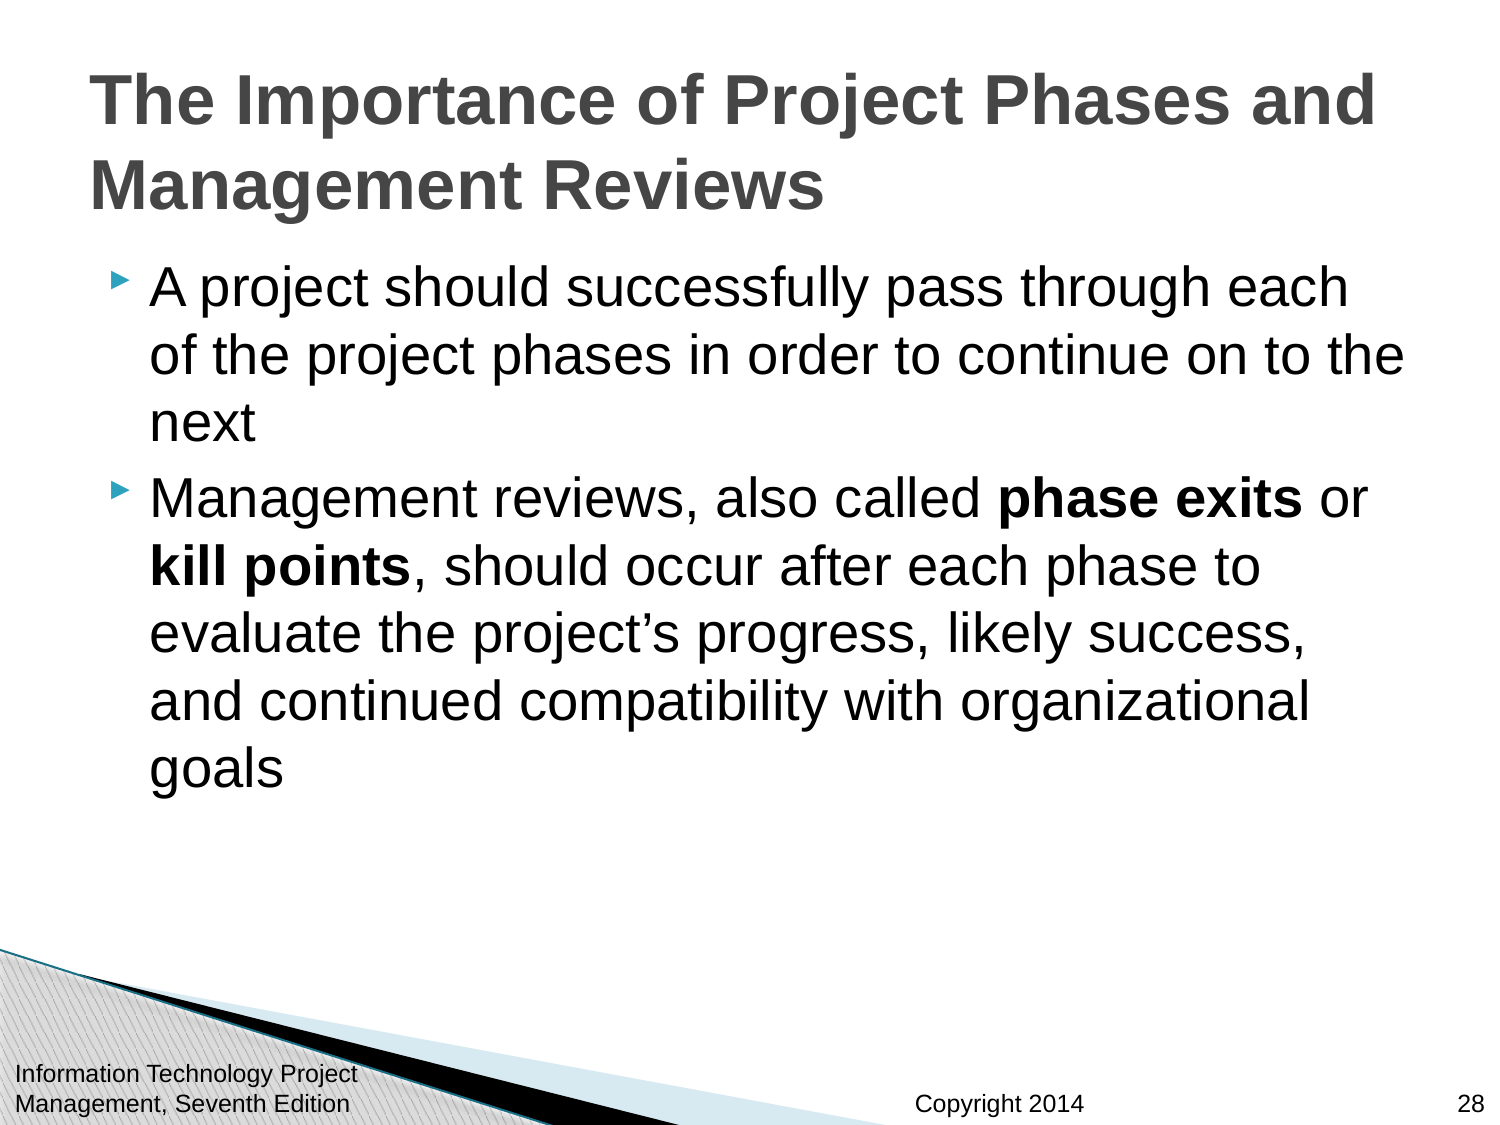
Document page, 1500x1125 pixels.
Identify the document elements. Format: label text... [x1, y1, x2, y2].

footer Information Technology Project Management, Seventh Edition [0, 1065, 425, 1125]
list A project should successfully pass through each of the project phases in order to continue on to the next Management reviews, also called phase exits or kill points, should occur after each phase to evaluate the project’s progress, likely success, and continued compatibility with organizational goals [74, 242, 1426, 986]
title The Importance of Project Phases and Management Reviews [75, 45, 1425, 233]
slide_number 28 [1408, 1065, 1500, 1125]
